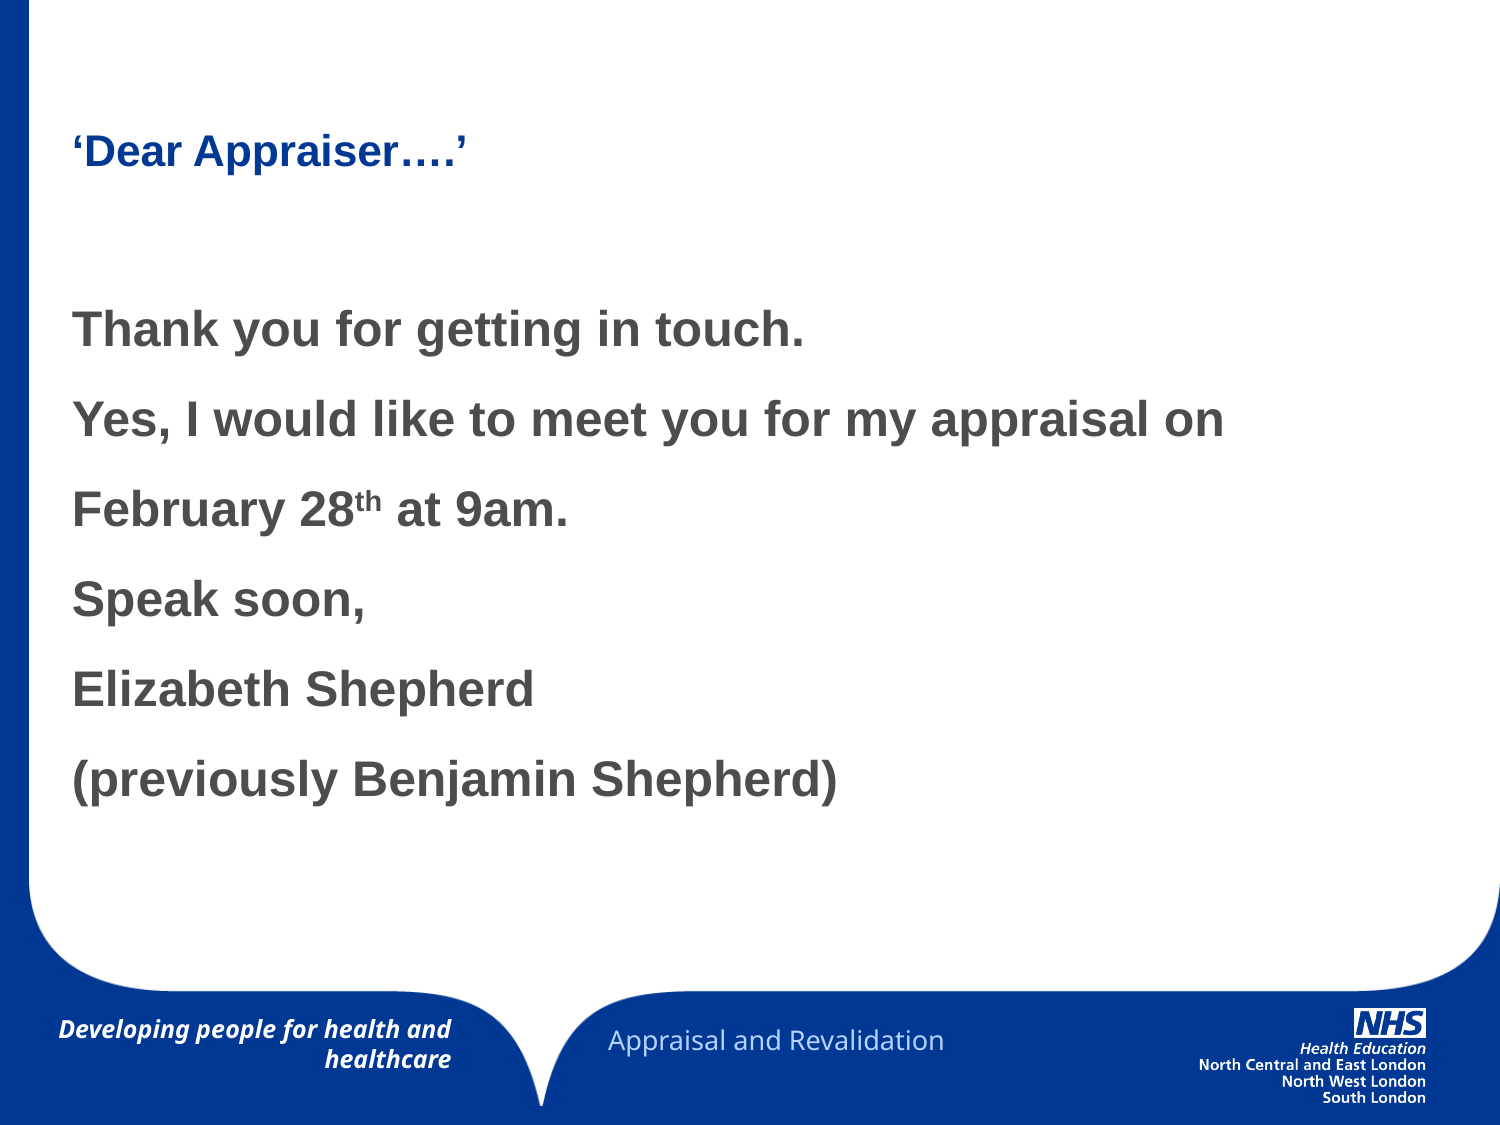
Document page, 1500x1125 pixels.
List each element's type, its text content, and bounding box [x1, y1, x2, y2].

title ‘Dear Appraiser….’ [71, 89, 1430, 229]
picture [29, 0, 1500, 1106]
list Thank you for getting in touch. Yes, I would like to meet you for my appraisal on February 28th at 9am. Speak soon, Elizabeth Shepherd (previously Benjamin Shepherd) [71, 266, 1430, 953]
